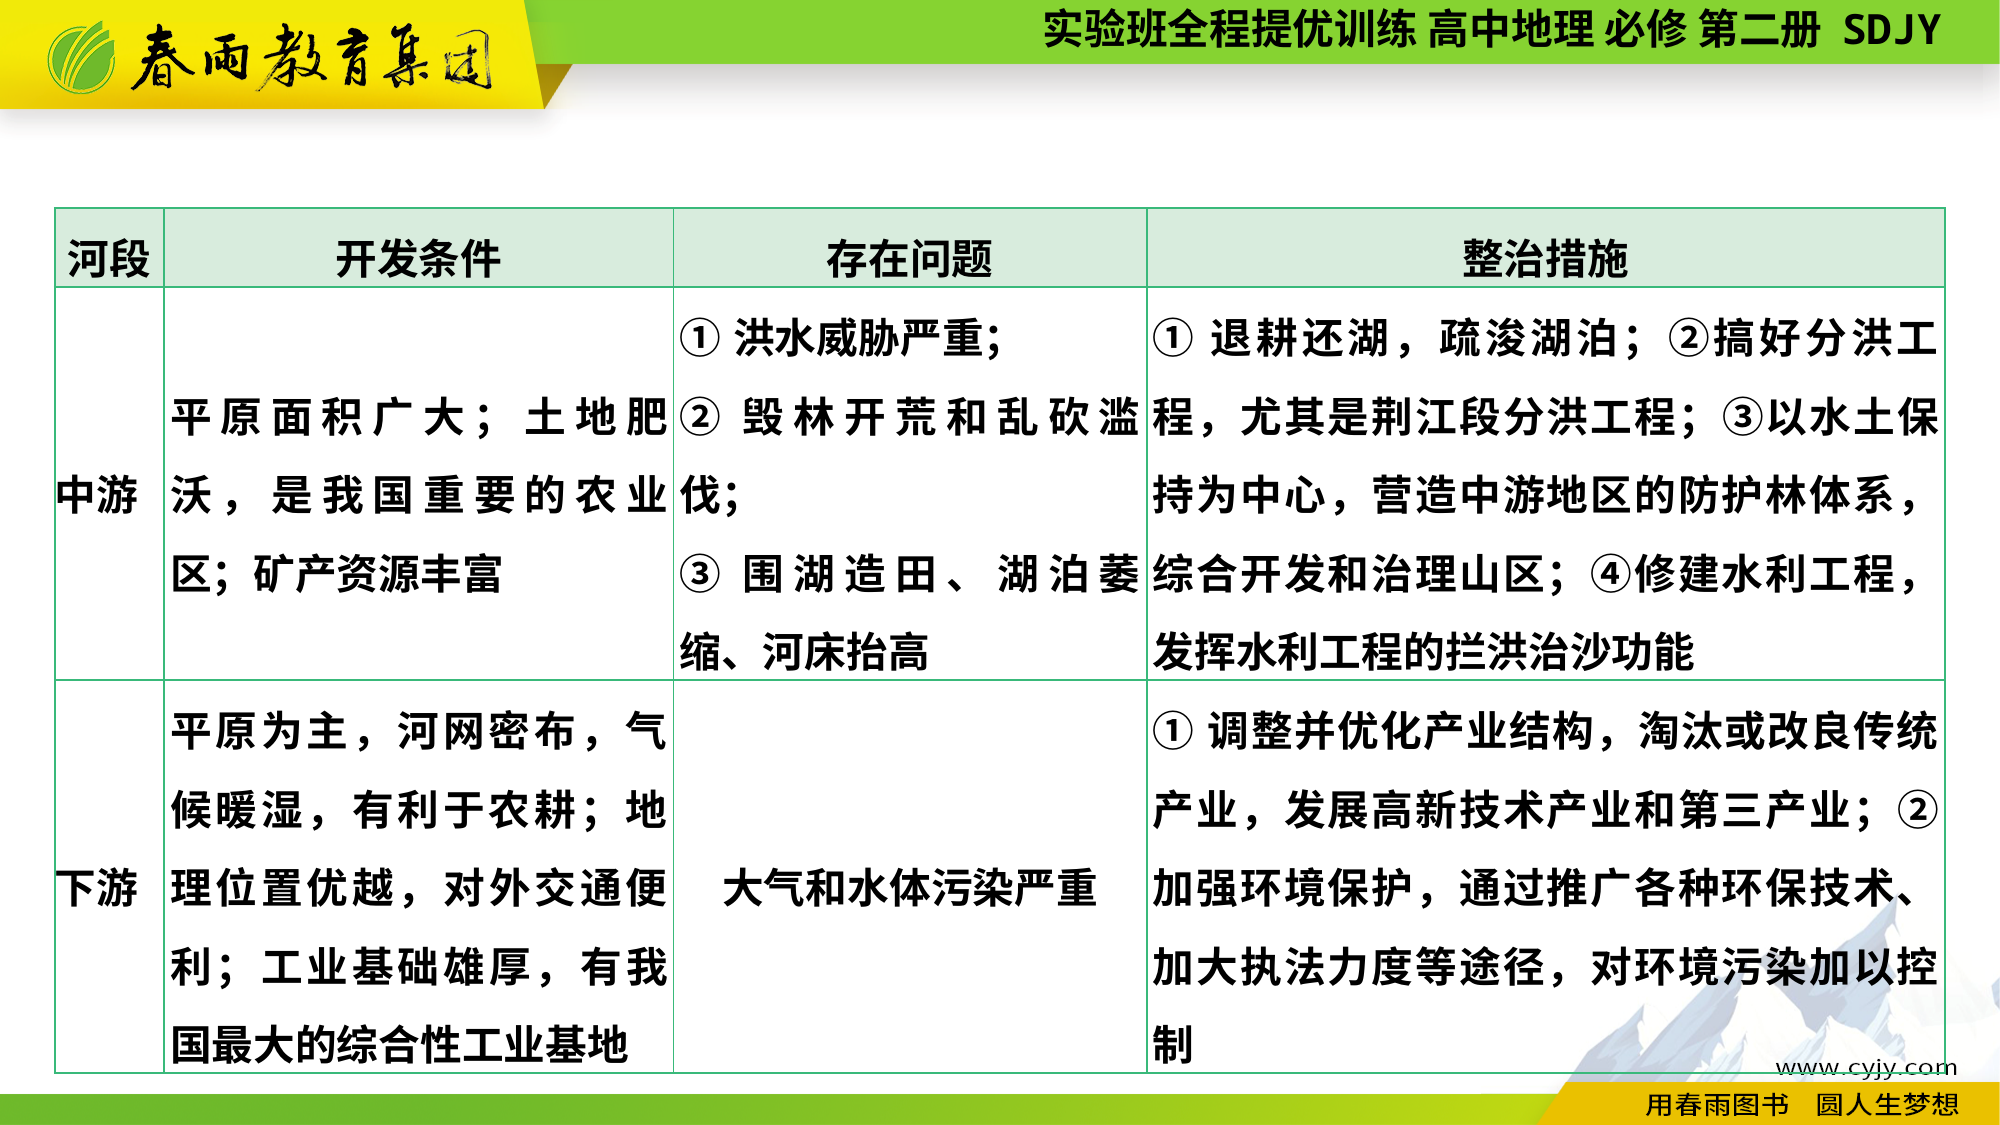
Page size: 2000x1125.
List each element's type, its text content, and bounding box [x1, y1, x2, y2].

table_cell 中游 [56, 288, 163, 679]
table_header 整治措施 [1148, 209, 1944, 286]
table_cell 平原面积广大；土地肥沃，是我国重要的农业区；矿产资源丰富 [165, 288, 673, 679]
table_cell 平原为主，河网密布，气候暖湿，有利于农耕；地理位置优越，对外交通便利；工业基础雄厚，有我国最大的综合性工业基地 [165, 681, 673, 1072]
table_header 河段 [56, 209, 163, 286]
table_cell ①洪水威胁严重； ②毁林开荒和乱砍滥伐； ③围湖造田、湖泊萎缩、河床抬高 [674, 288, 1146, 679]
table_cell 下游 [56, 681, 163, 1072]
table_header 存在问题 [674, 209, 1146, 286]
table_cell ①调整并优化产业结构，淘汰或改良传统产业，发展高新技术产业和第三产业；②加强环境保护，通过推广各种环保技术、加大执法力度等途径，对环境污染加以控制 [1148, 681, 1944, 1072]
table_cell 大气和水体污染严重 [674, 681, 1146, 1072]
picture [0, 0, 2000, 1125]
table_cell ①退耕还湖，疏浚湖泊；②搞好分洪工程，尤其是荆江段分洪工程；③以水土保持为中心，营造中游地区的防护林体系，综合开发和治理山区；④修建水利工程，发挥水利工程的拦洪治沙功能 [1148, 288, 1944, 679]
table_header 开发条件 [165, 209, 673, 286]
